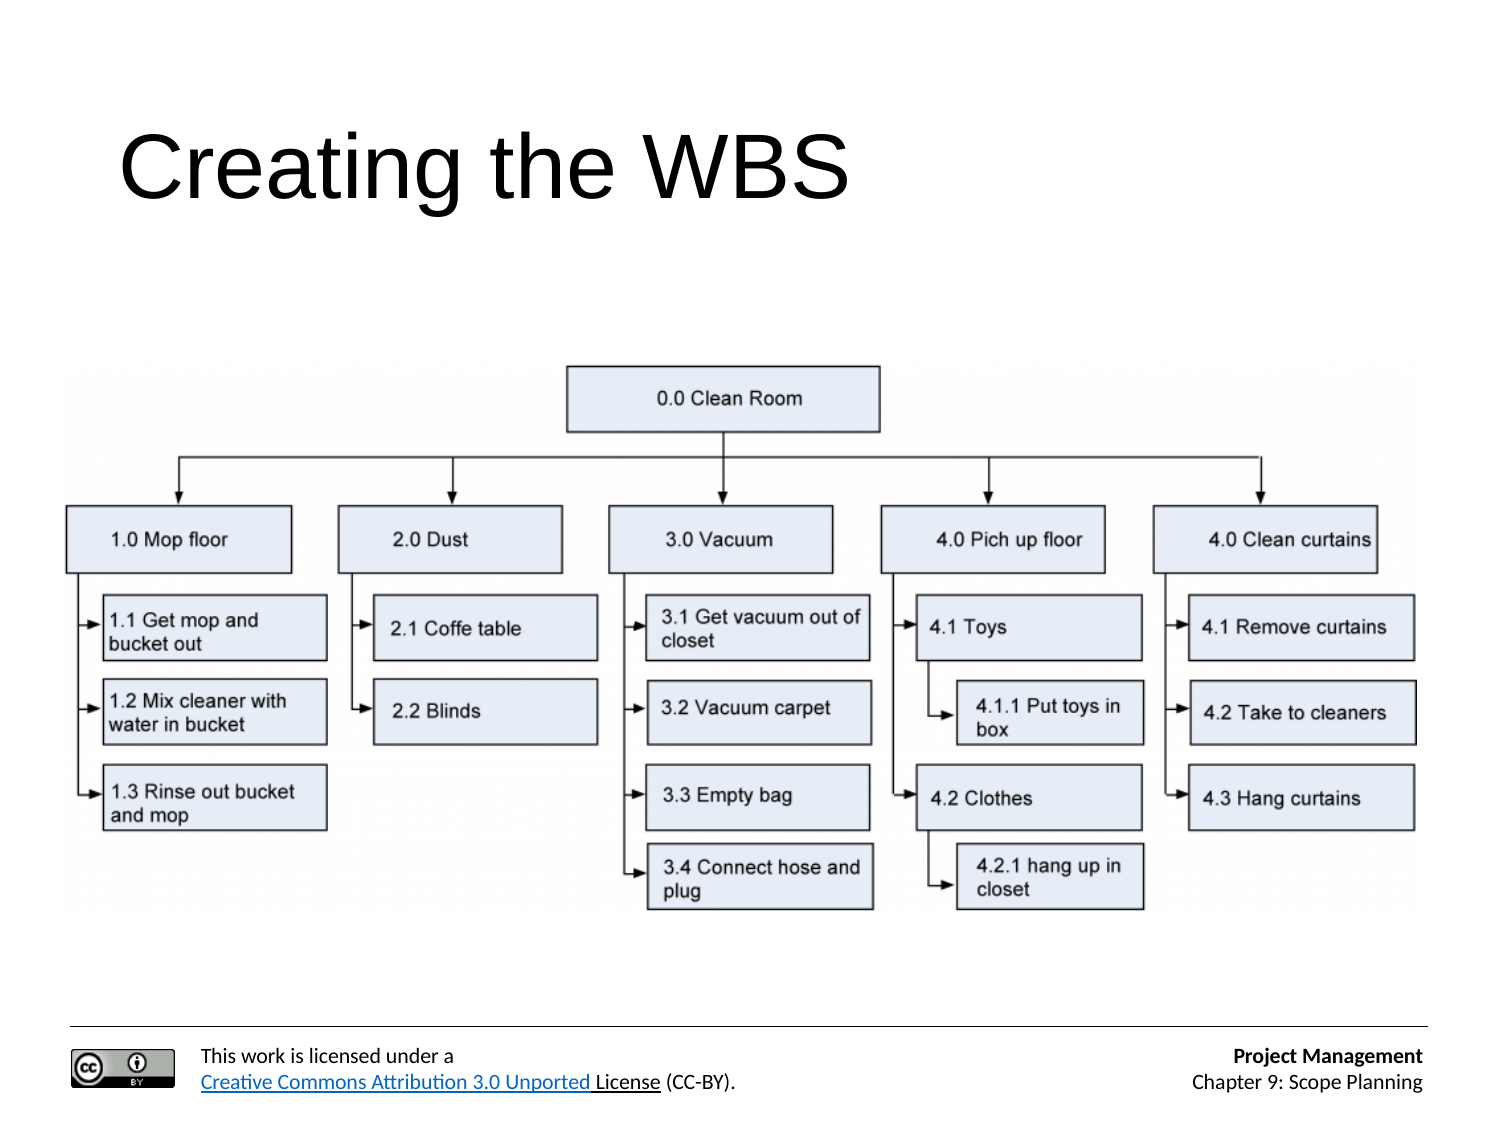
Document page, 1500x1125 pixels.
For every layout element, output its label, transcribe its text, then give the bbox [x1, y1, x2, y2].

picture [62, 362, 1417, 913]
title Creating the WBS [103, 59, 1397, 278]
picture [71, 1049, 175, 1088]
